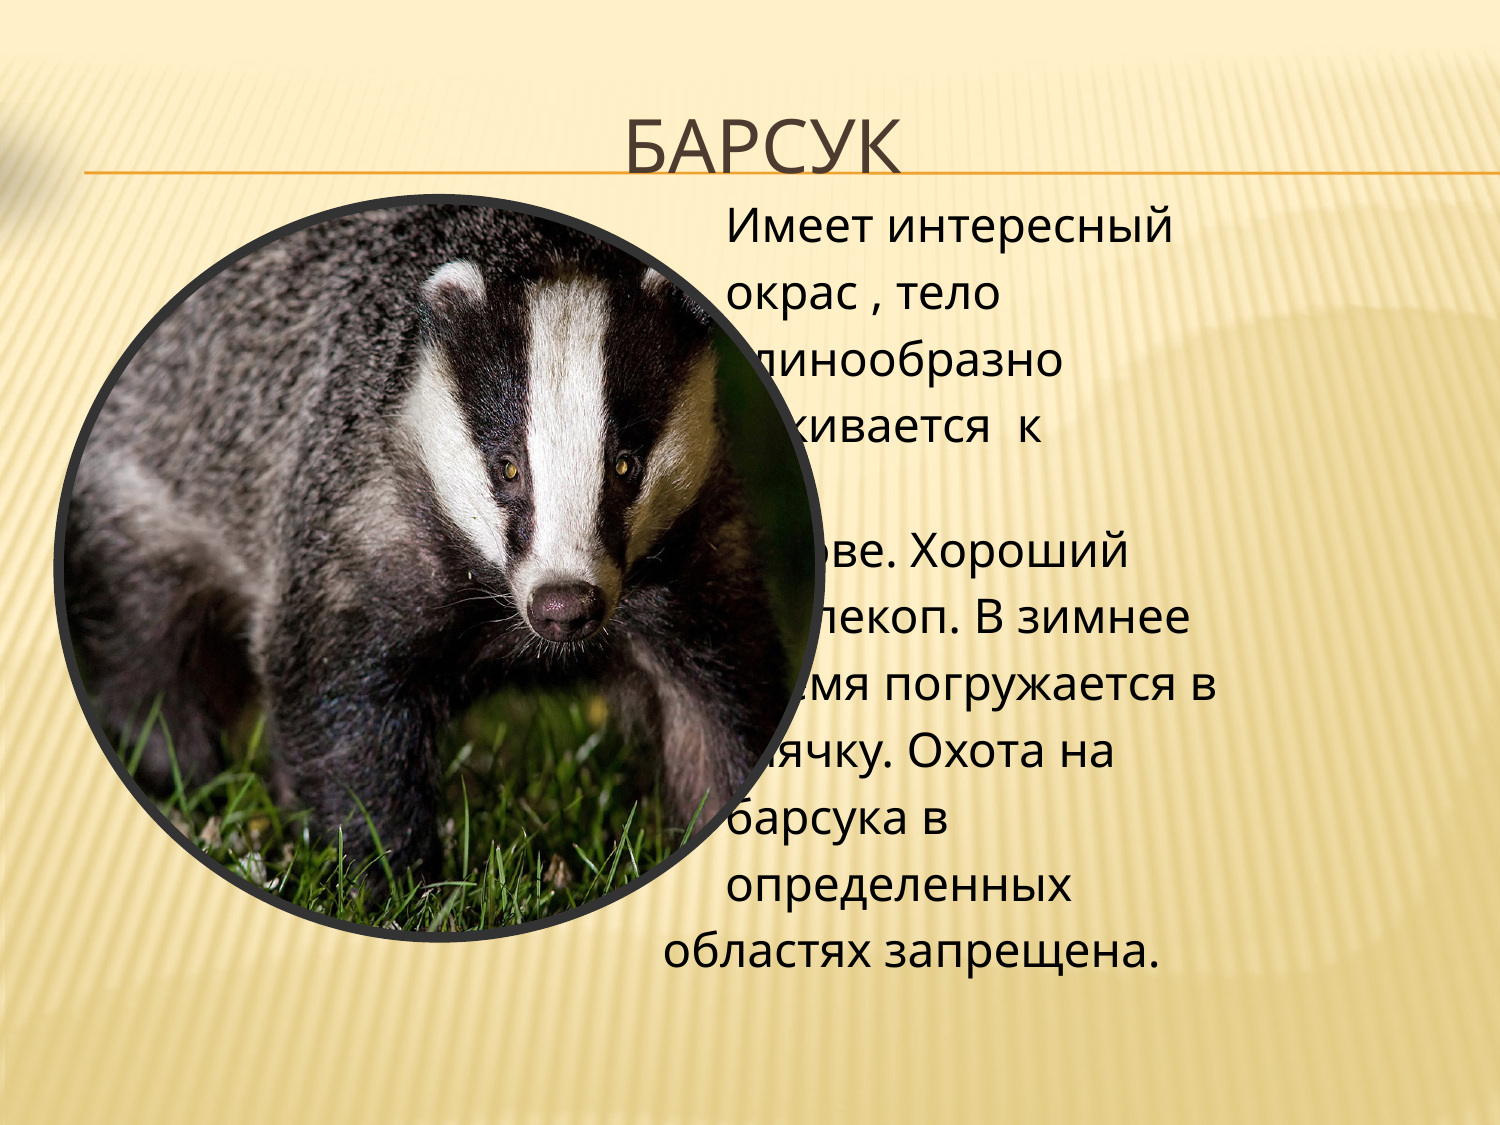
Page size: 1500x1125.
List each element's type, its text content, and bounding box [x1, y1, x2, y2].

picture [58, 198, 821, 938]
title Барсук [50, 75, 1475, 187]
list Имеет интересный окрас , тело клинообразно суживается к голове. Хороший землекоп. В зимнее время погружается в спячку. Охота на барсука в определенных областях запрещена. [35, 187, 1475, 998]
